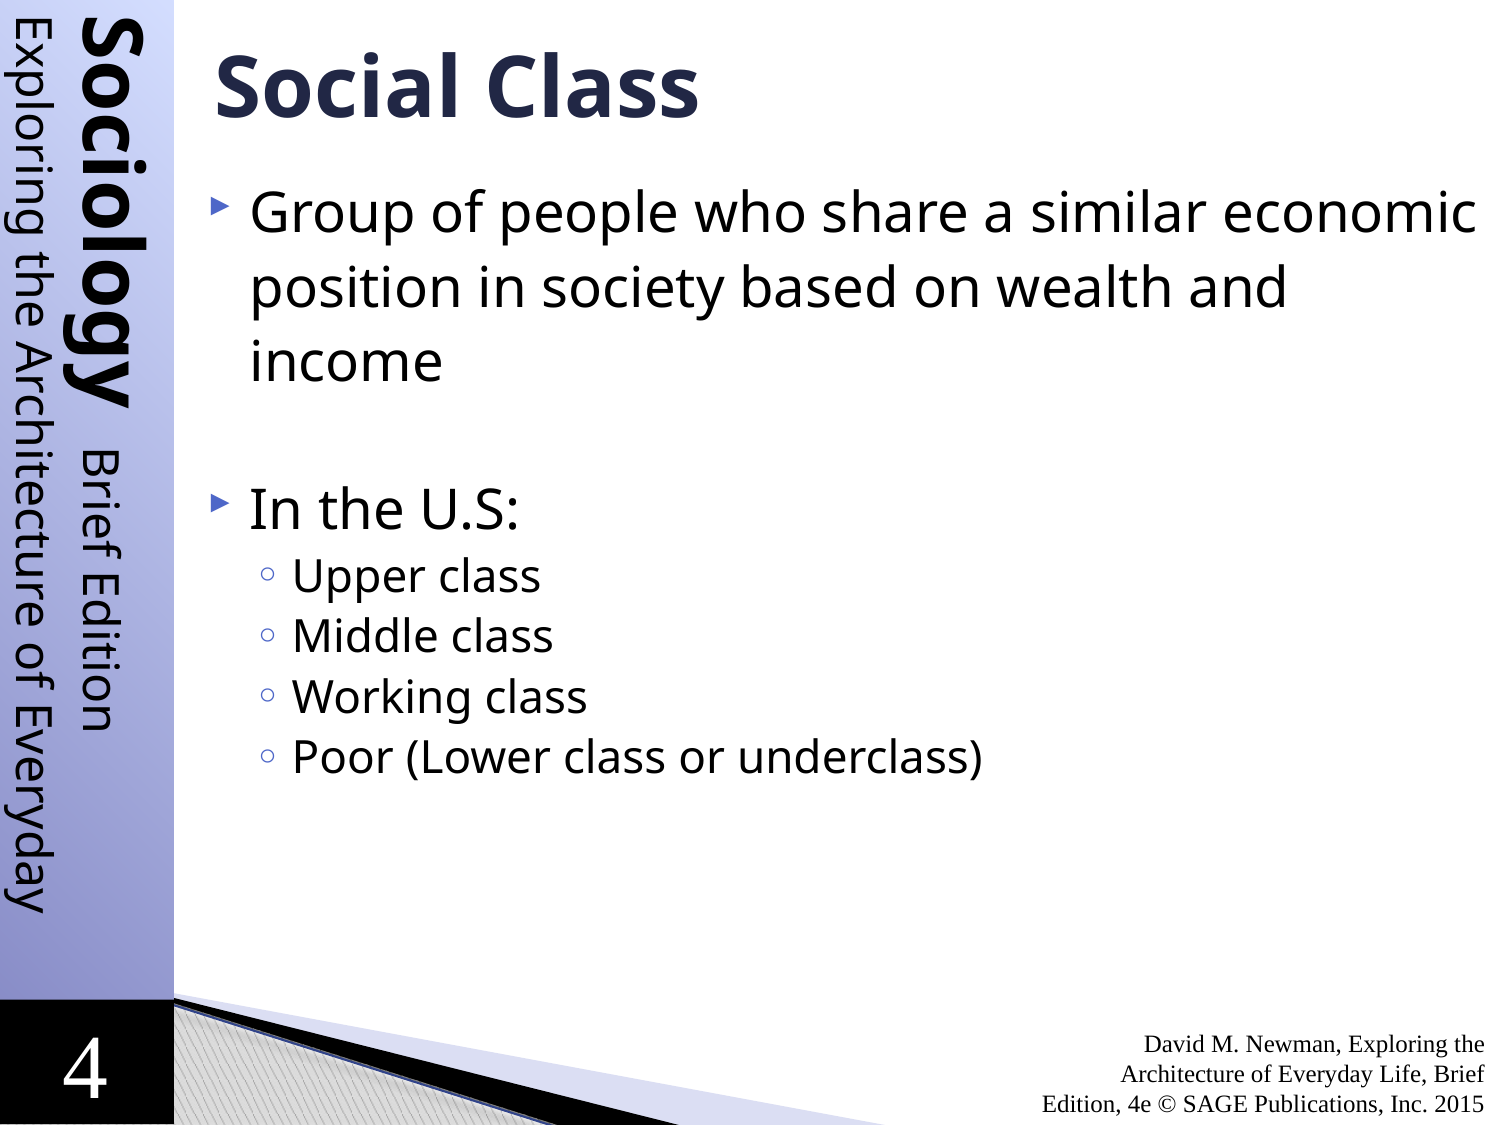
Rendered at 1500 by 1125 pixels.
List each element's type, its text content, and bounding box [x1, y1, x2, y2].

picture [174, 1003, 558, 1125]
footer David M. Newman, Exploring the Architecture of Everyday Life, Brief Edition, 4e © SAGE Publications, Inc. 2015 [1025, 1065, 1500, 1125]
title Social Class [200, 0, 1500, 150]
list Group of people who share a similar economic position in society based on wealth and income In the U.S: Upper class Middle class Working class Poor (Lower class or underclass) [174, 162, 1500, 950]
